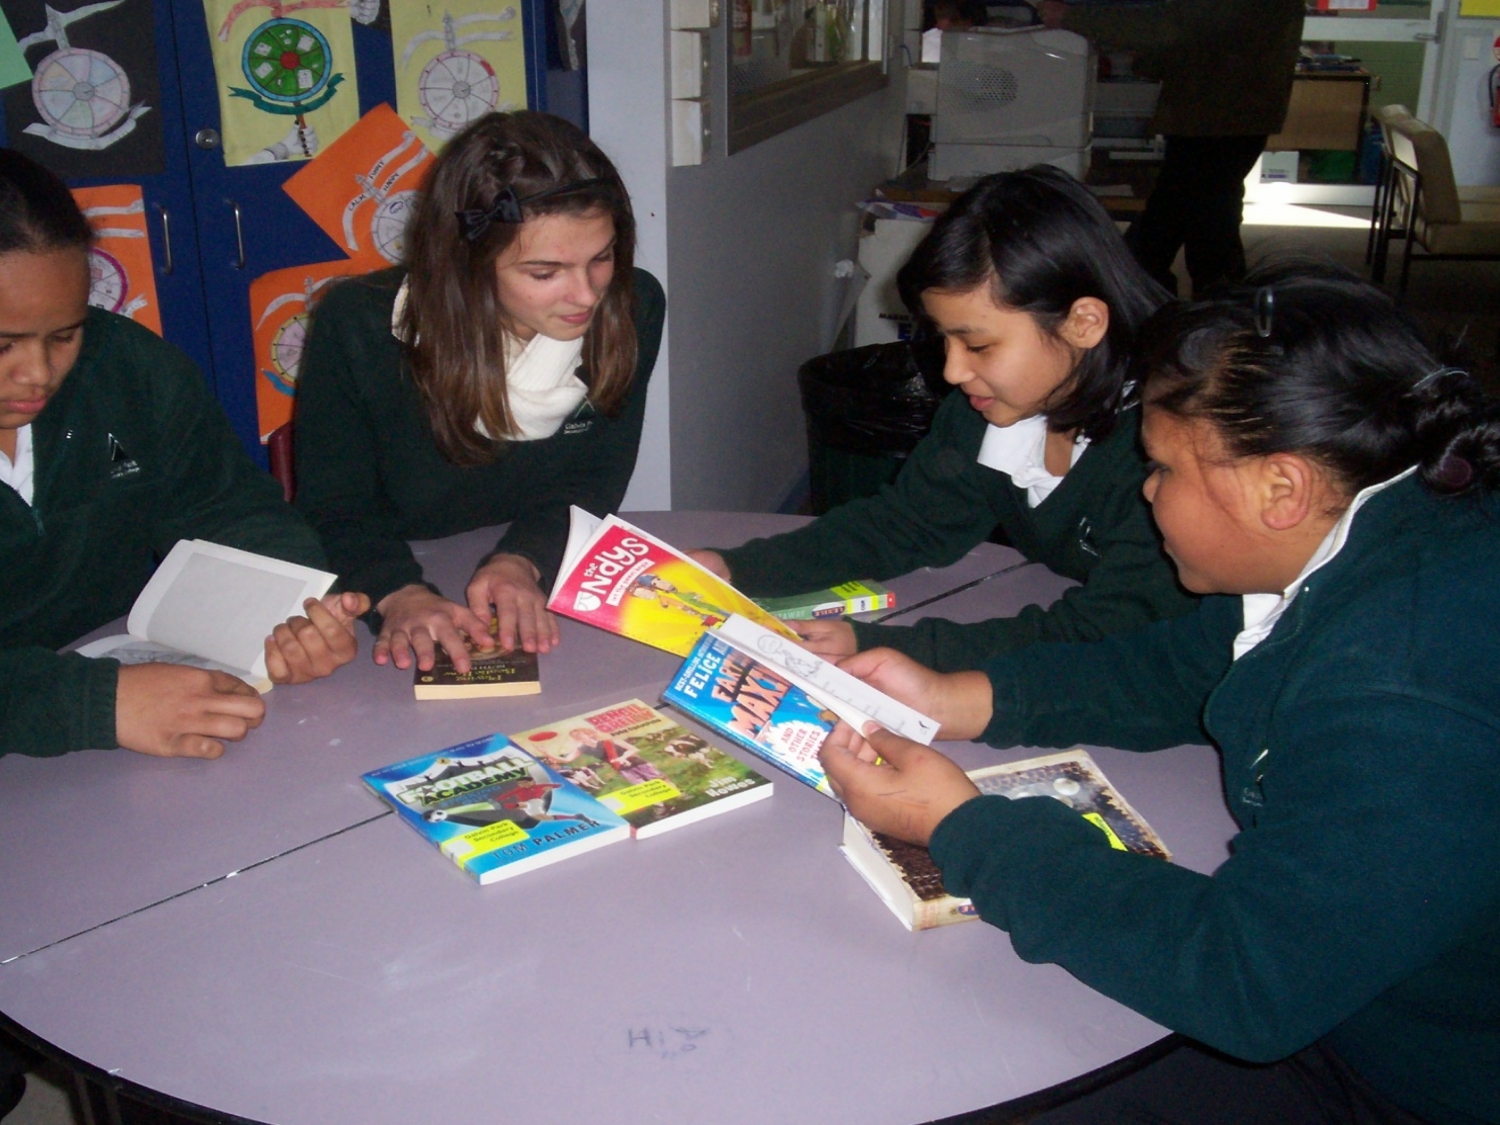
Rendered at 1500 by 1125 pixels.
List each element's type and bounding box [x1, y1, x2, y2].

list [0, 0, 1500, 1125]
